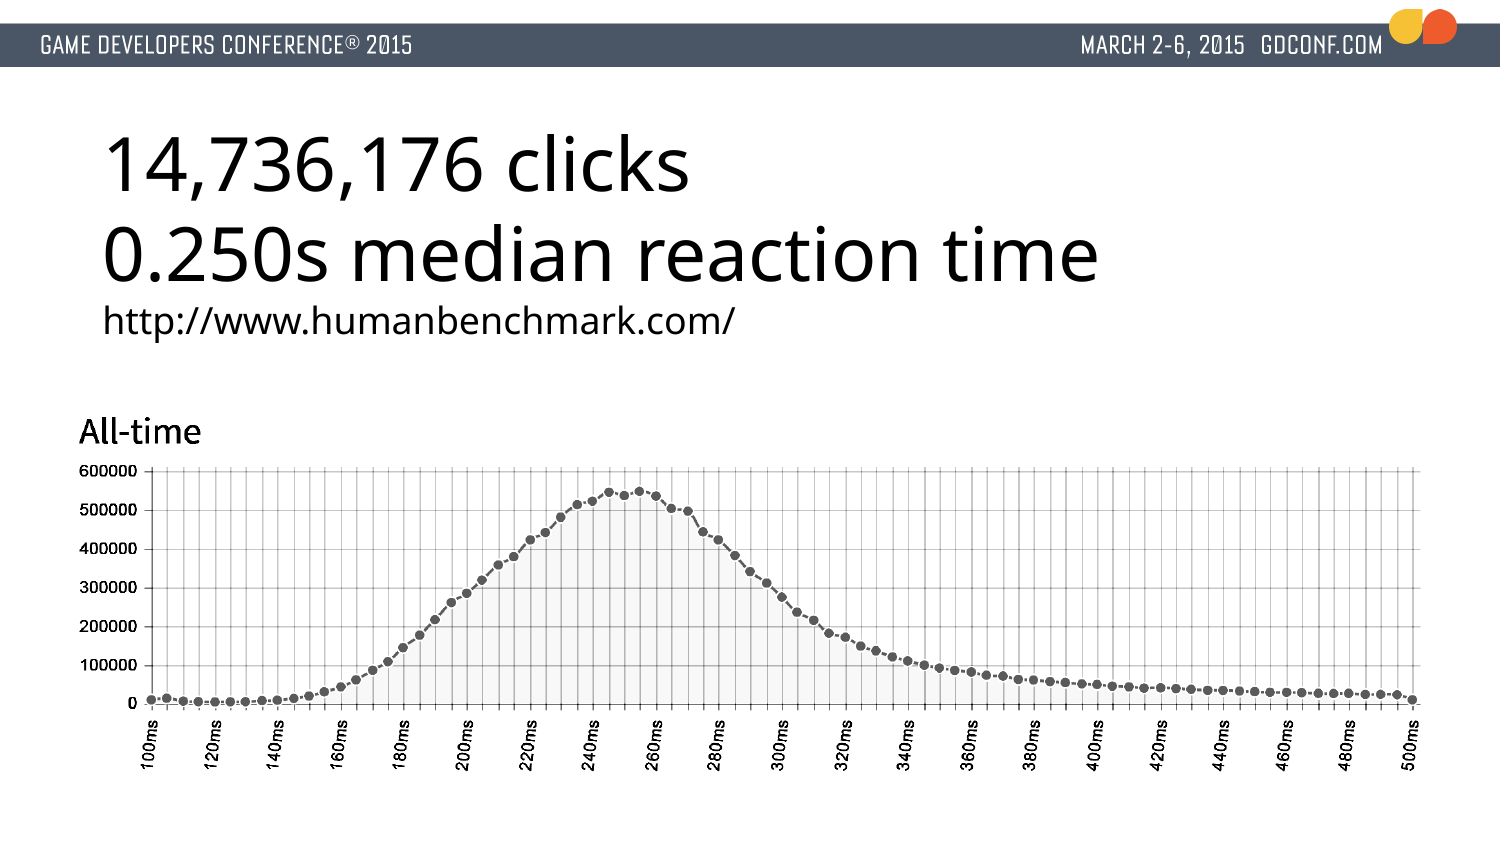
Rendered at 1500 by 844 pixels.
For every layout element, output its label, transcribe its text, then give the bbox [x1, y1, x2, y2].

picture [0, 9, 1500, 67]
title 14,736,176 clicks 0.250s median reaction time http://www.humanbenchmark.com/ [87, 109, 1413, 238]
picture [37, 380, 1451, 789]
